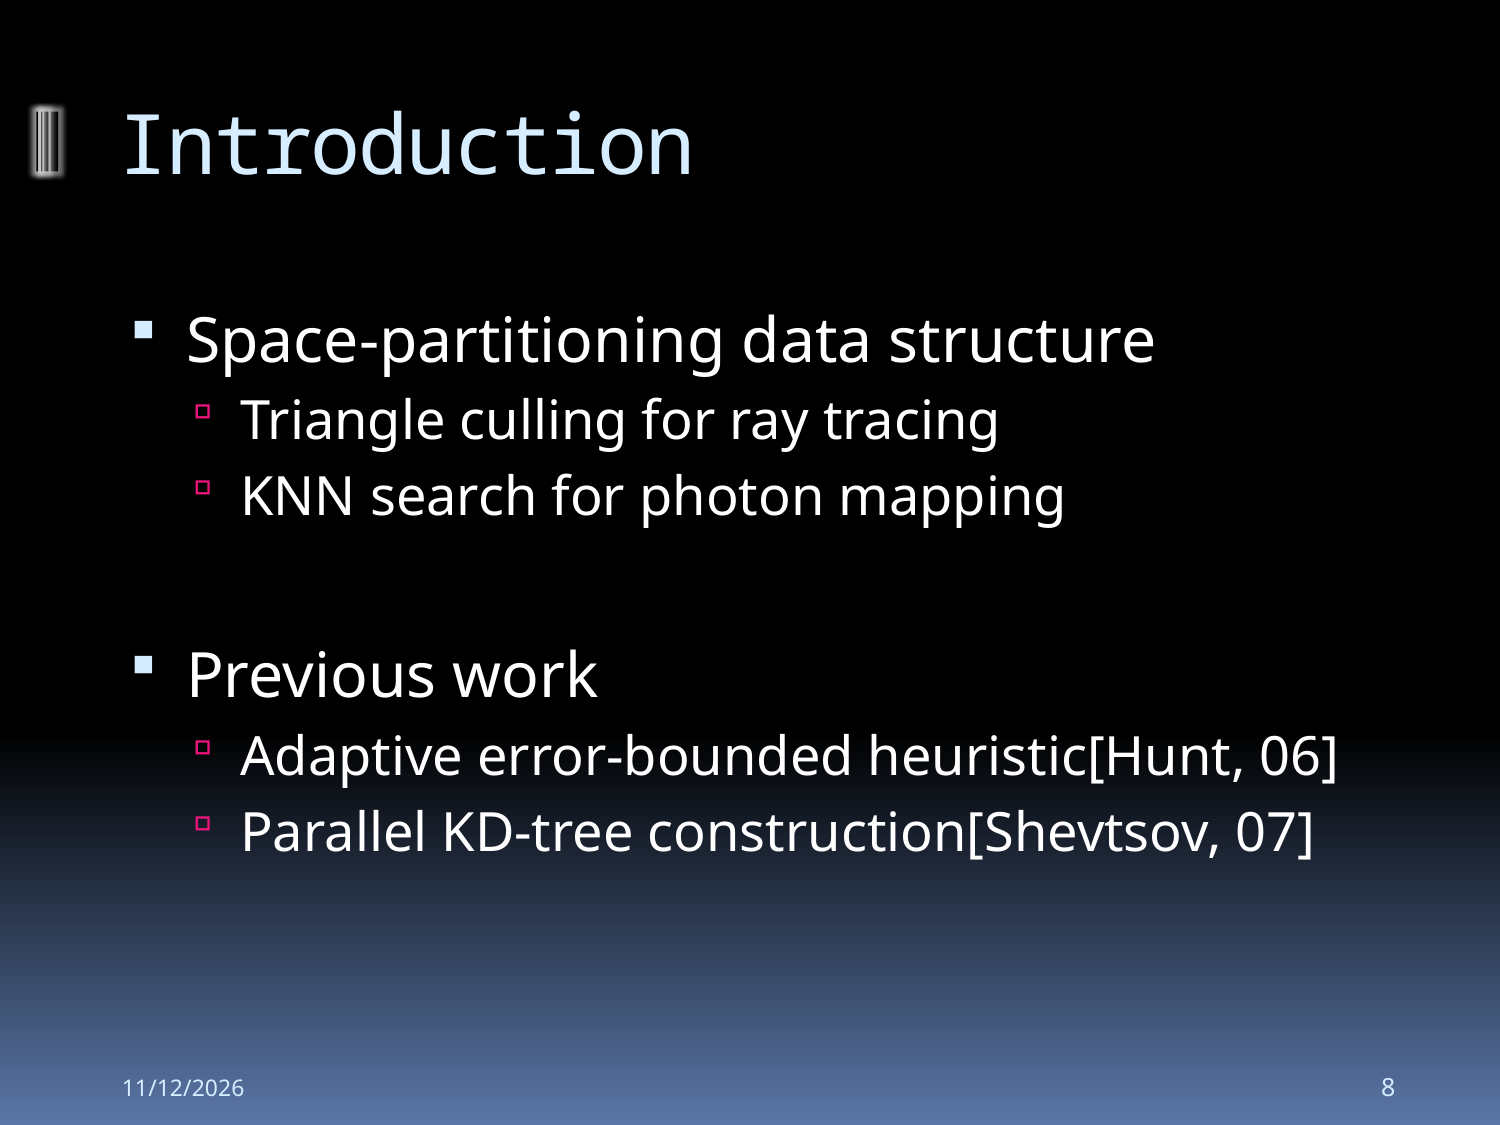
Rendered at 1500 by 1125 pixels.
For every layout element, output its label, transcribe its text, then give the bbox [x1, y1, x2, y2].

list Space-partitioning data structure Triangle culling for ray tracing KNN search for photon mapping Previous work Adaptive error-bounded heuristic[Hunt, 06] Parallel KD-tree construction[Shevtsov, 07] [103, 292, 1379, 1043]
slide_number 8 [1366, 1052, 1442, 1113]
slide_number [107, 1052, 457, 1113]
title Introduction [103, 83, 1379, 234]
